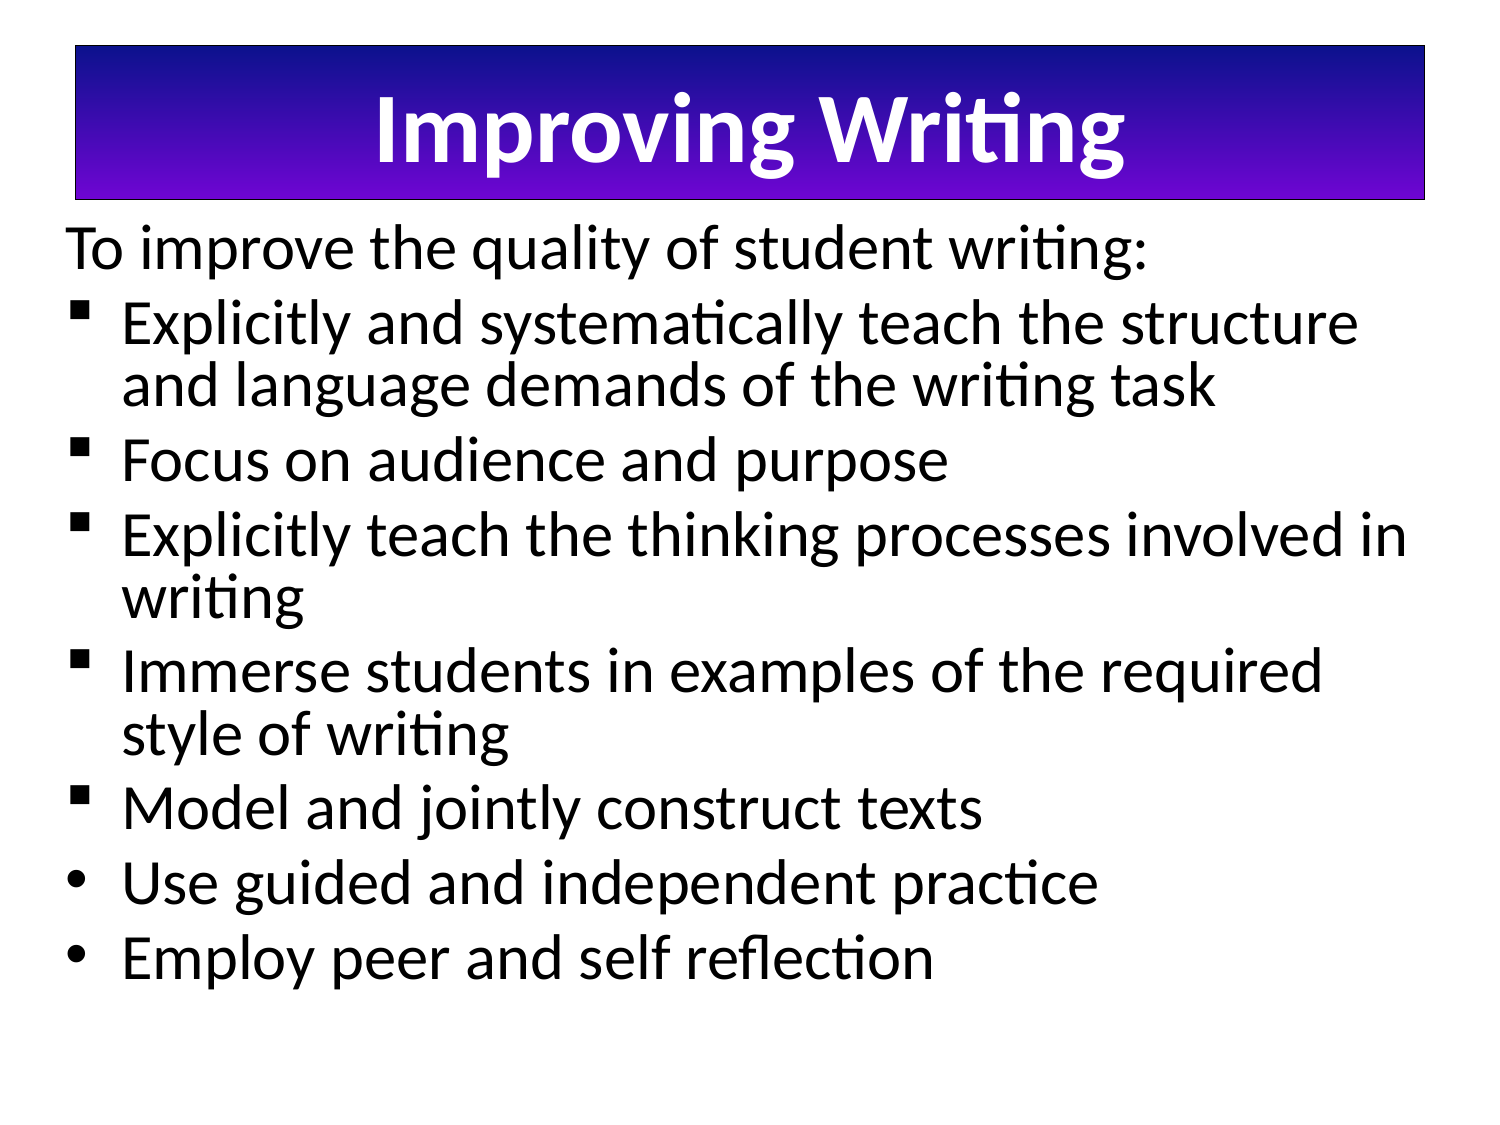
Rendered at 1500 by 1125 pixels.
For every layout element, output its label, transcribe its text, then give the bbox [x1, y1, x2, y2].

title Improving Writing [75, 45, 1425, 200]
list To improve the quality of student writing: Explicitly and systematically teach the structure and language demands of the writing task Focus on audience and purpose Explicitly teach the thinking processes involved in writing Immerse students in examples of the required style of writing Model and jointly construct texts Use guided and independent practice Employ peer and self reflection [50, 212, 1463, 1063]
